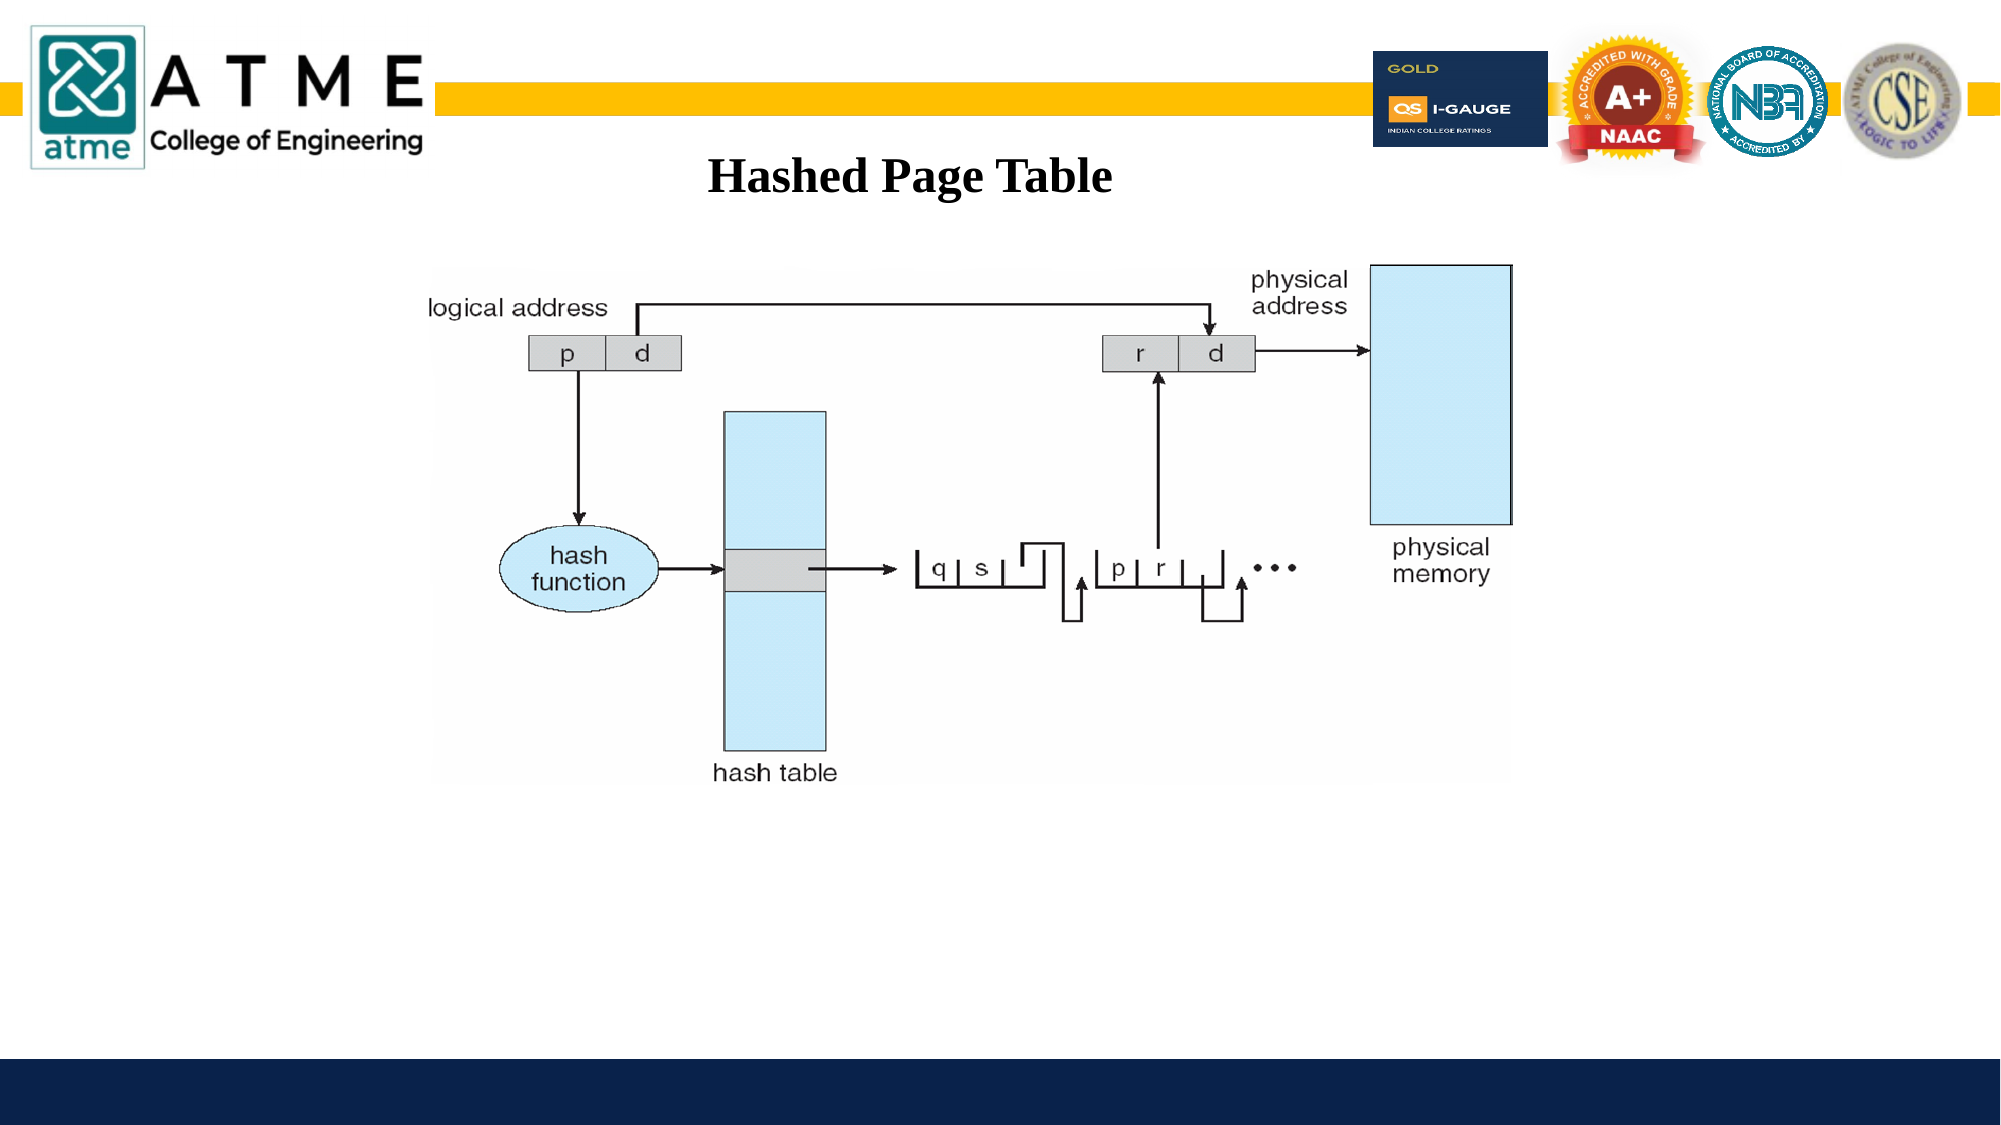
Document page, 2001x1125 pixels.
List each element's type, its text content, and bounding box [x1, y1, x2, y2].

picture [1840, 26, 1968, 135]
picture [1373, 20, 1828, 135]
title Hashed Page Table [692, 135, 2000, 230]
picture [426, 263, 1513, 789]
picture [0, 1059, 2001, 1125]
picture [22, 15, 435, 178]
